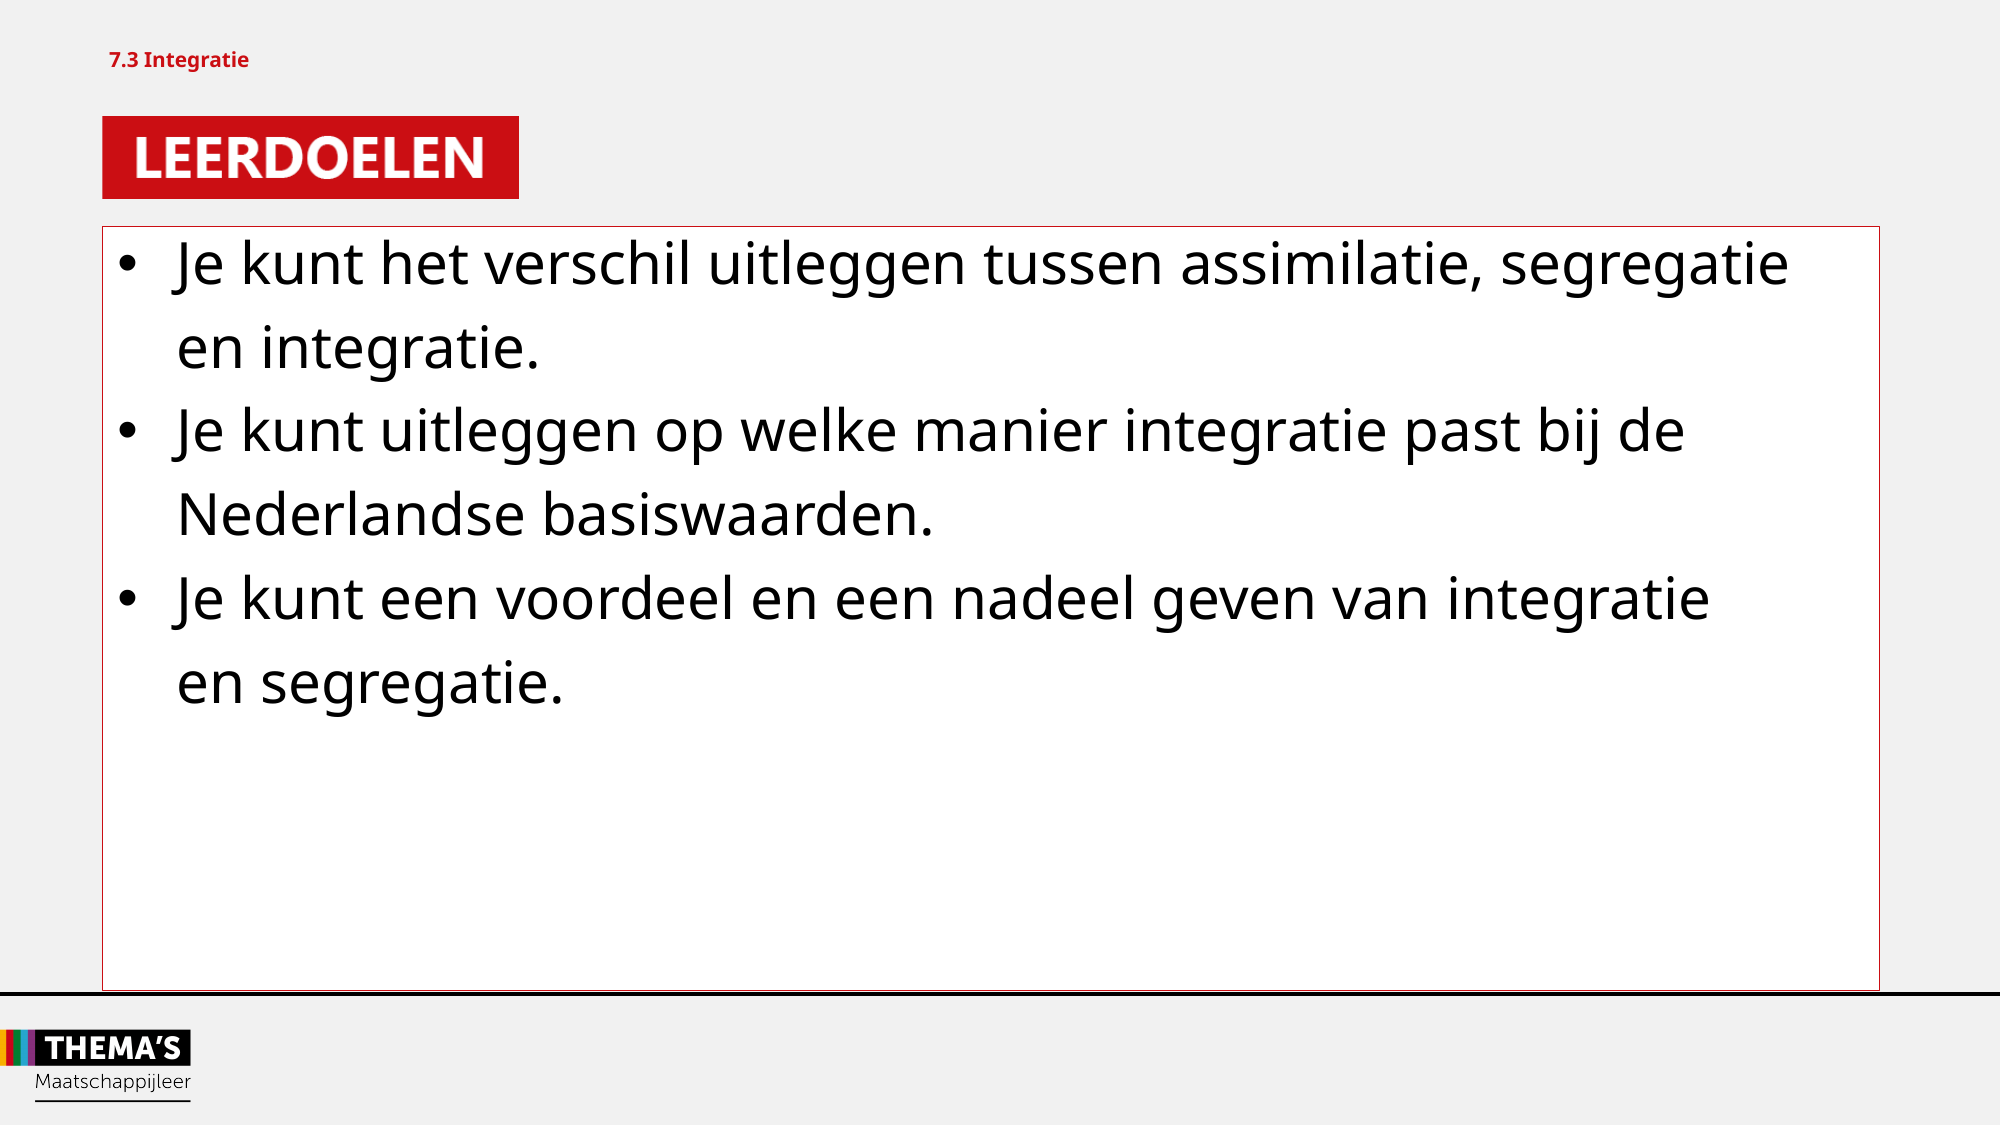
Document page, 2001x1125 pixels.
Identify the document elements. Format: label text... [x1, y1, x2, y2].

picture [0, 993, 203, 1125]
list Je kunt het verschil uitleggen tussen assimilatie, segregatie en integratie. Je kunt uitleggen op welke manier integratie past bij de Nederlandse basiswaarden. Je kunt een voordeel en een nadeel geven van integratie en segregatie. [102, 226, 1880, 991]
list 7.3 Integratie [94, 33, 941, 88]
